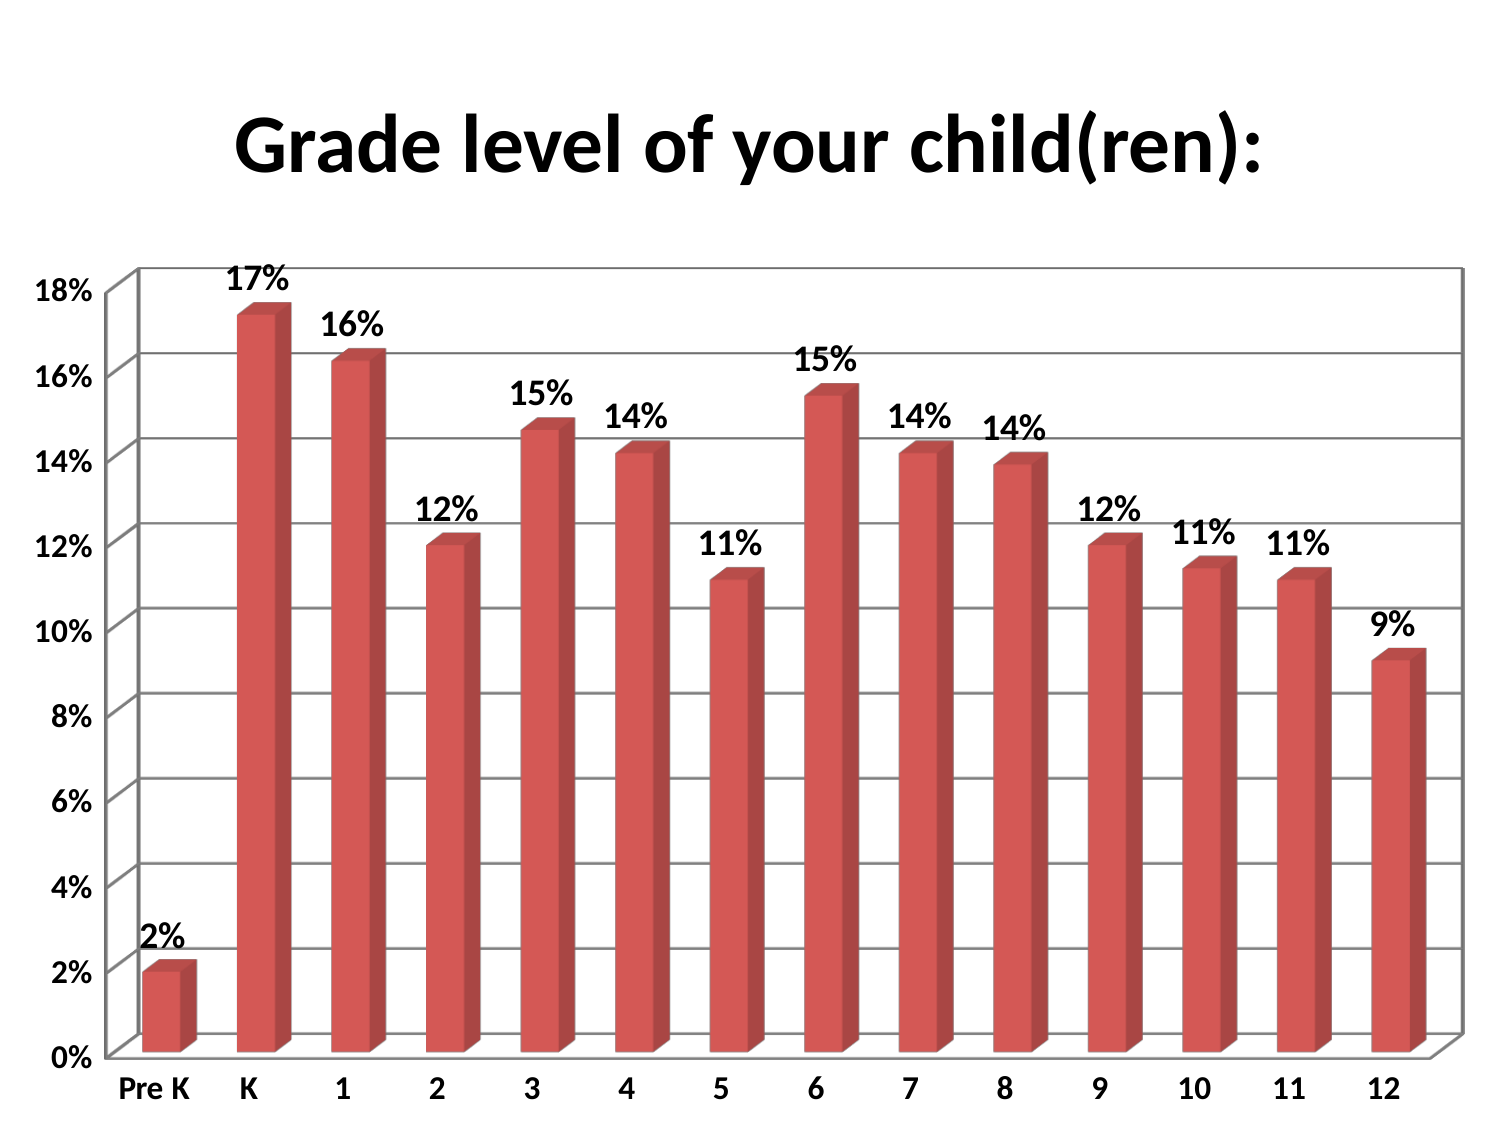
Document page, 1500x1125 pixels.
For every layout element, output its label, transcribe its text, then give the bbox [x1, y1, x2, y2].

title Grade level of your child(ren): [0, 45, 1500, 233]
chart [0, 249, 1500, 1125]
